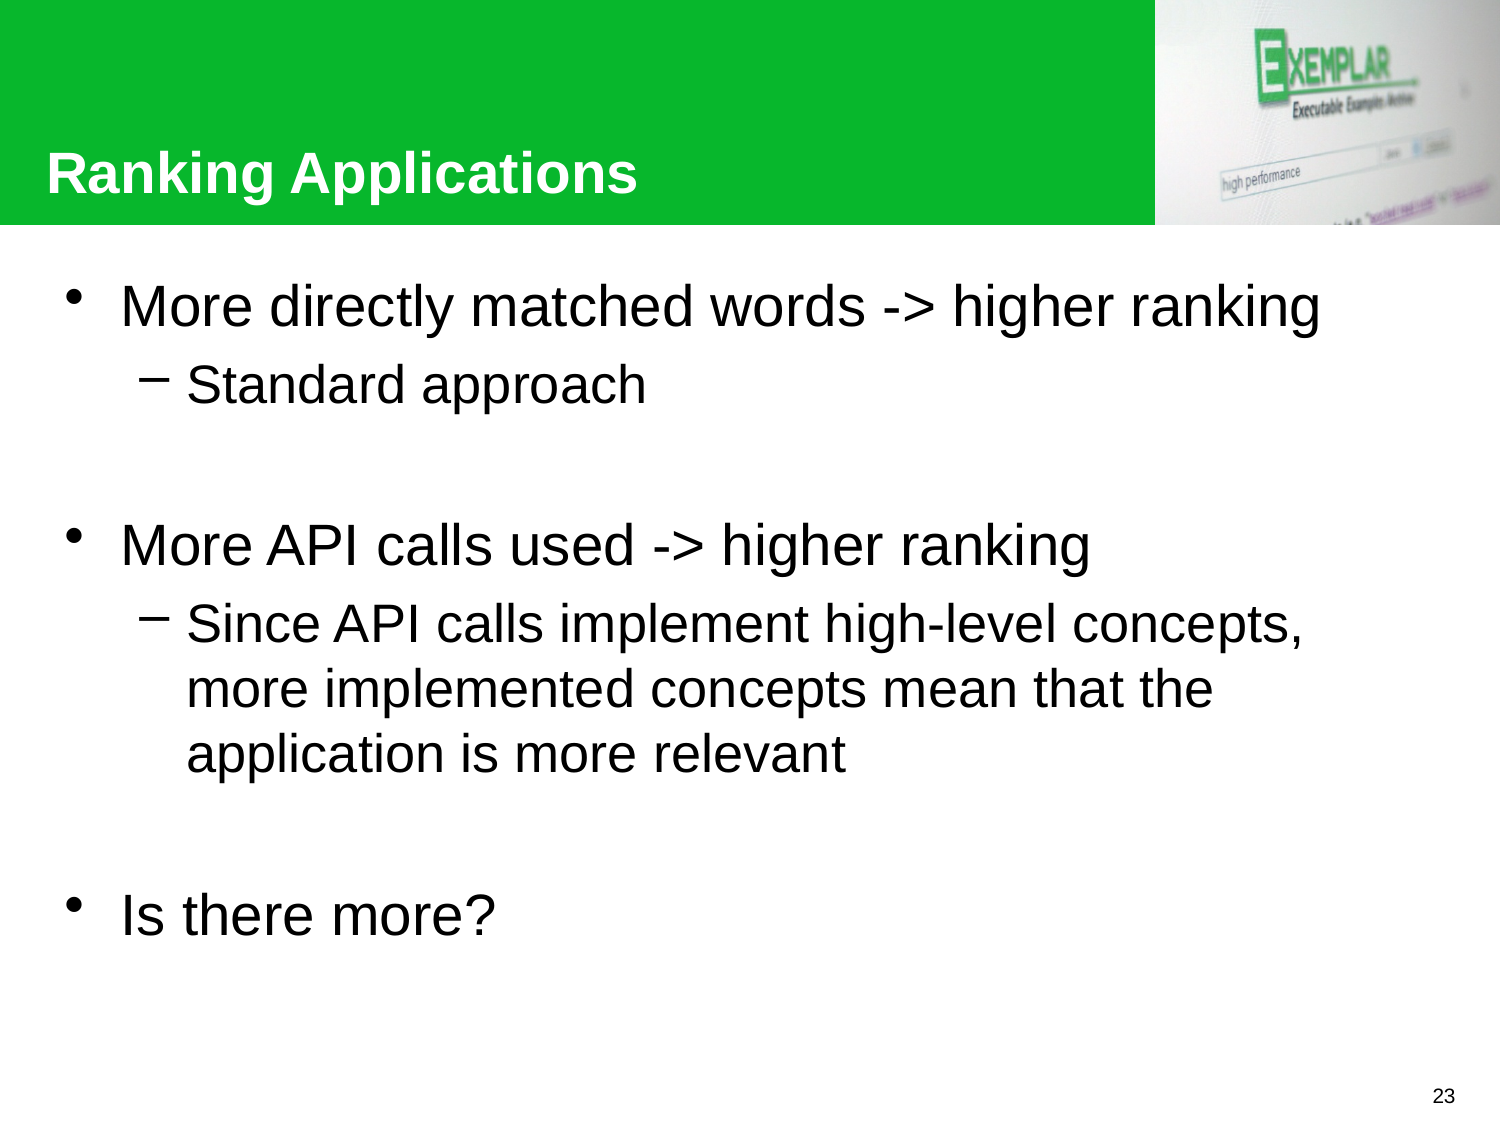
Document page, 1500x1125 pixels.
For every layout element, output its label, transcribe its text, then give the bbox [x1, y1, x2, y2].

title Ranking Applications [30, 39, 1122, 213]
slide_number 23 [1191, 1070, 1471, 1116]
picture [1155, 0, 1500, 225]
list More directly matched words -> higher ranking Standard approach More API calls used -> higher ranking Since API calls implement high-level concepts, more implemented concepts mean that the application is more relevant Is there more? [48, 260, 1442, 986]
